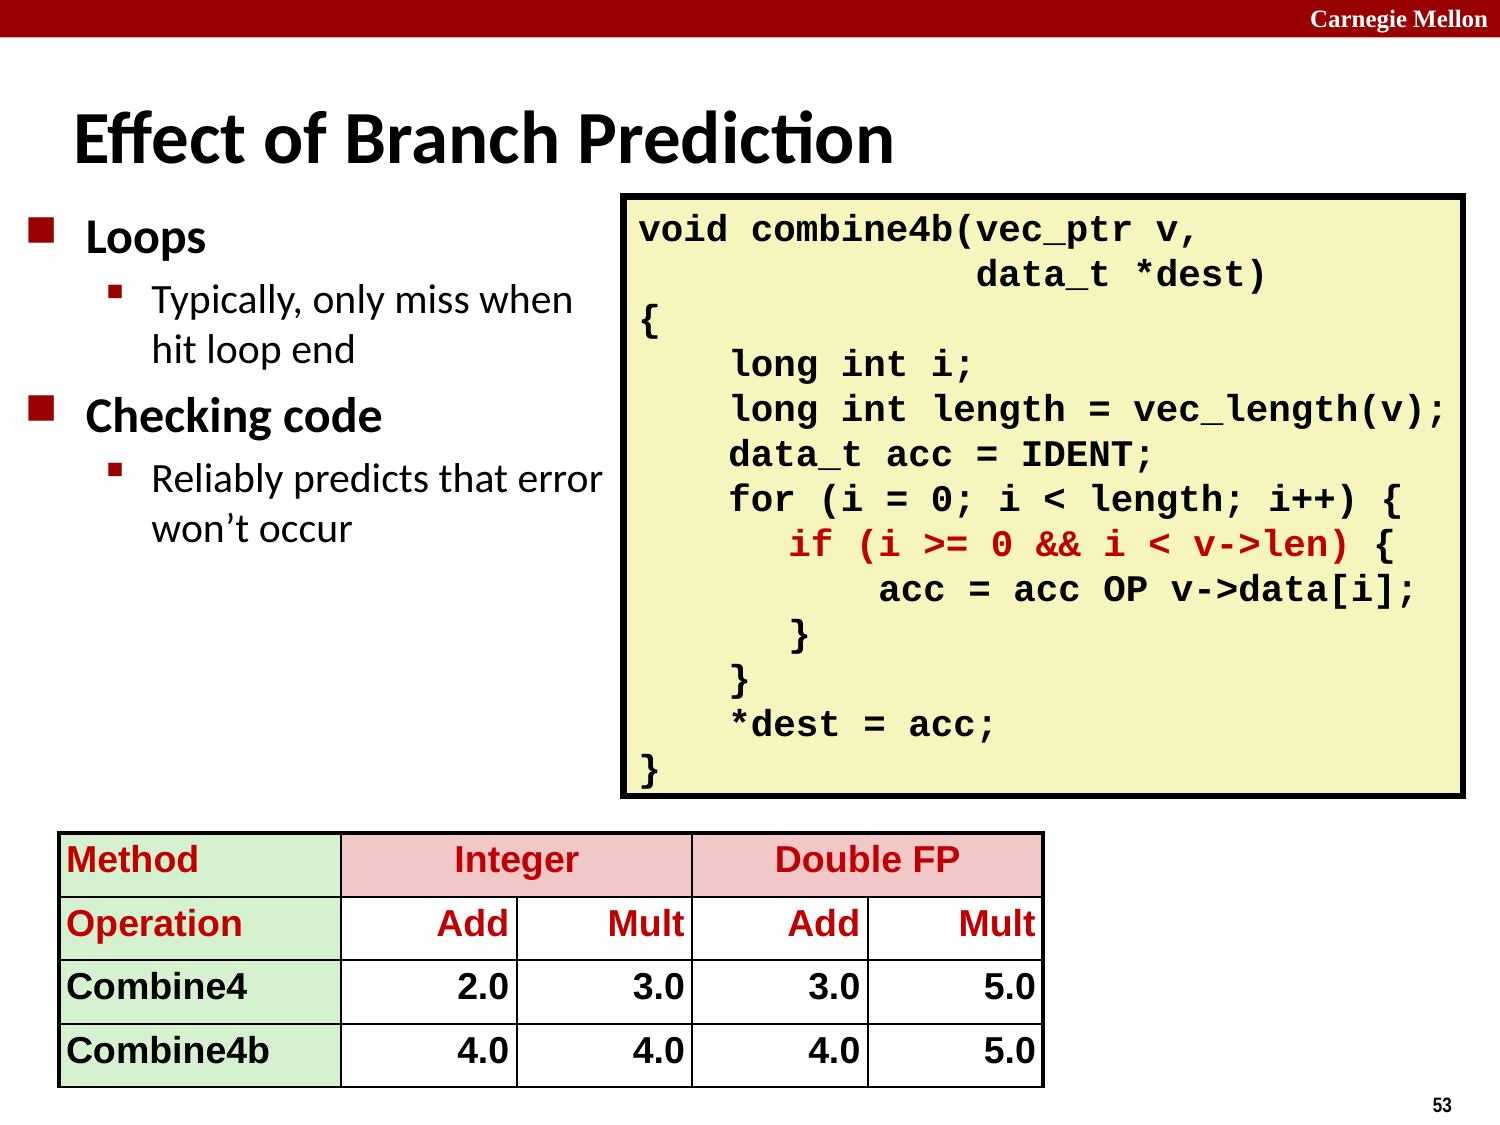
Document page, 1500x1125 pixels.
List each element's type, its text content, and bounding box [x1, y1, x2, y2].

title Effect of Branch Prediction [58, 71, 1305, 196]
table_cell Operation [61, 898, 340, 959]
table_cell Mult [869, 898, 1041, 959]
table_cell 2.0 [342, 961, 516, 1023]
table_cell 4.0 [693, 1025, 867, 1086]
table_cell Add [342, 898, 516, 959]
table_cell Add [693, 898, 867, 959]
table_header Method [61, 835, 340, 896]
list Loops Typically, only miss when hit loop end Checking code Reliably predicts that error won’t occur [14, 196, 626, 1013]
table_cell 4.0 [342, 1025, 516, 1086]
table_cell Mult [518, 898, 691, 959]
table_header Integer [342, 835, 691, 896]
table_cell Combine4 [61, 961, 340, 1023]
table_cell 3.0 [518, 961, 691, 1023]
table_cell Combine4b [61, 1025, 340, 1086]
table_cell 5.0 [869, 1025, 1041, 1086]
table_header Double FP [693, 835, 1041, 896]
text_box void combine4b(vec_ptr v, data_t *dest) { long int i; long int length = vec_length(v); data_t acc = IDENT; for (i = 0; i < length; i++) { if (i >= 0 && i < v->len) { acc = acc OP v->data[i]; } } *dest = acc; } [623, 196, 1464, 796]
table_cell 4.0 [518, 1025, 691, 1086]
table_cell 5.0 [869, 961, 1041, 1023]
table_cell 3.0 [693, 961, 867, 1023]
